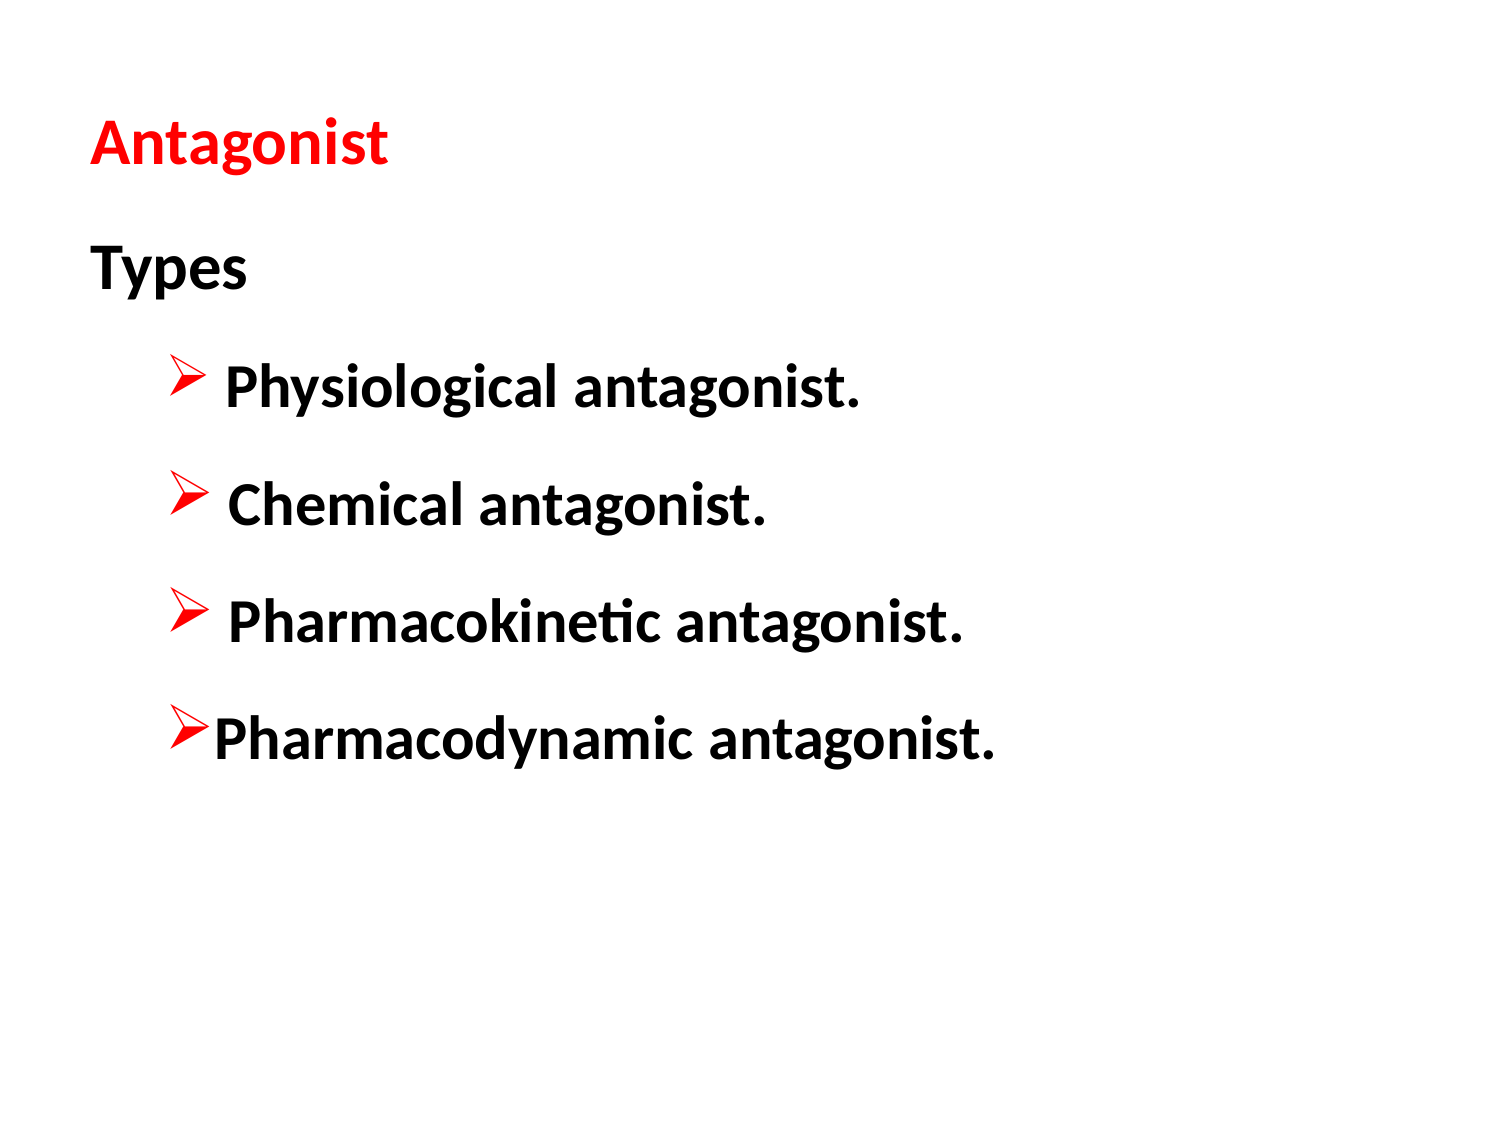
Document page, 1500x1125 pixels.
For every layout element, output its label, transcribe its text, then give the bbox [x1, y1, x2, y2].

list Antagonist Types Physiological antagonist. Chemical antagonist. Pharmacokinetic antagonist. Pharmacodynamic antagonist. [74, 89, 1426, 1006]
